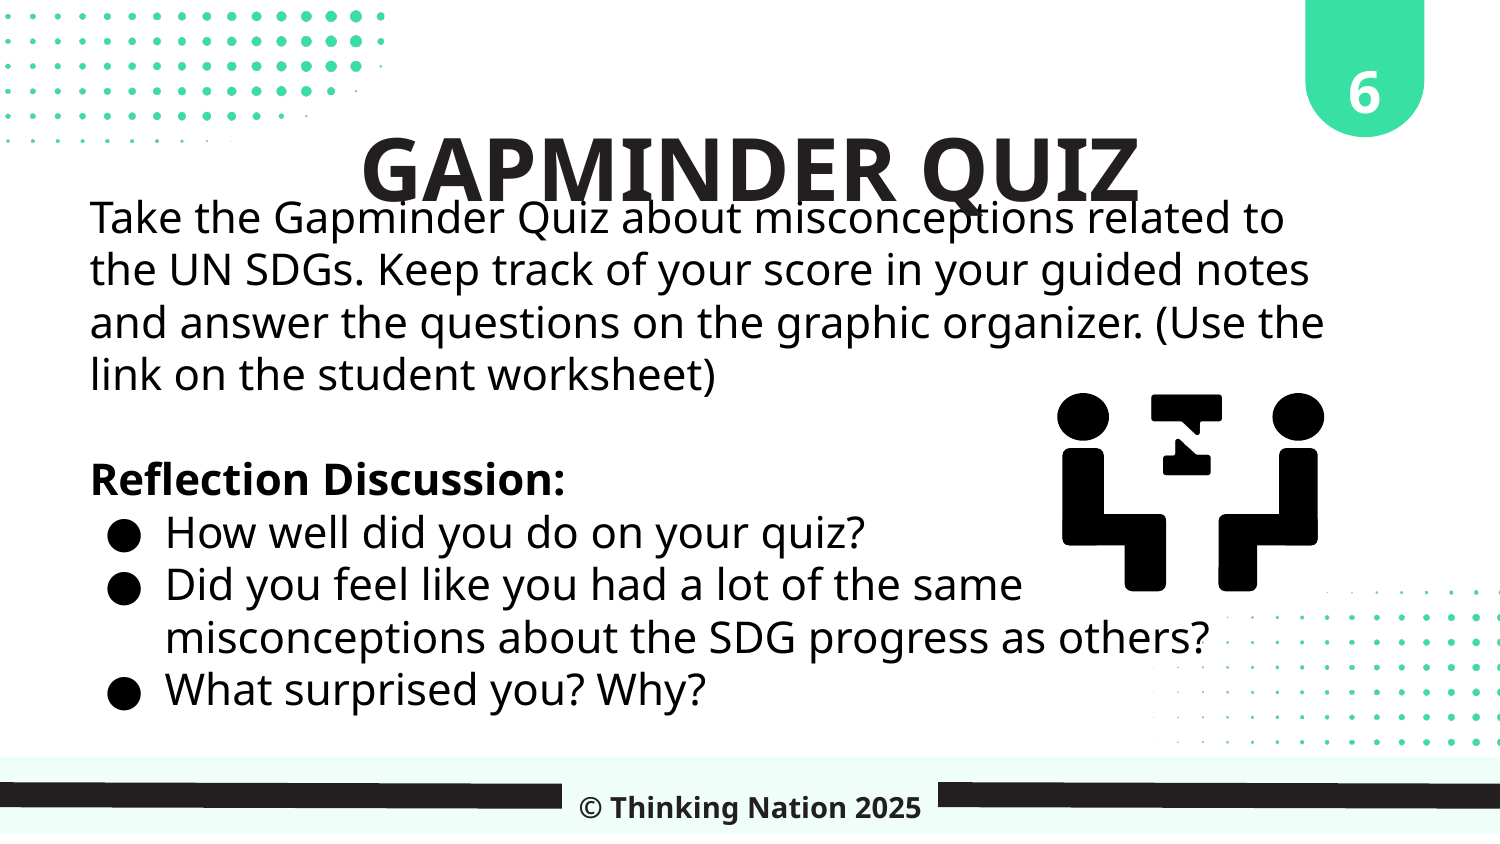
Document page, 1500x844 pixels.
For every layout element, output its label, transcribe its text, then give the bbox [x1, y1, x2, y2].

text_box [0, 756, 1500, 835]
text_box [1128, 590, 1500, 755]
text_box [1300, 0, 1430, 138]
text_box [1057, 378, 1324, 591]
text_box GAPMINDER QUIZ [209, 71, 1291, 219]
text_box Take the Gapminder Quiz about misconceptions related to the UN SDGs. Keep track of your score in your guided notes and answer the questions on the graphic organizer. (Use the link on the student worksheet) Reflection Discussion: How well did you do on your quiz? Did you feel like you had a lot of the same misconceptions about the SDG progress as others? What surprised you? Why? [89, 189, 1349, 715]
text_box [0, 0, 385, 144]
